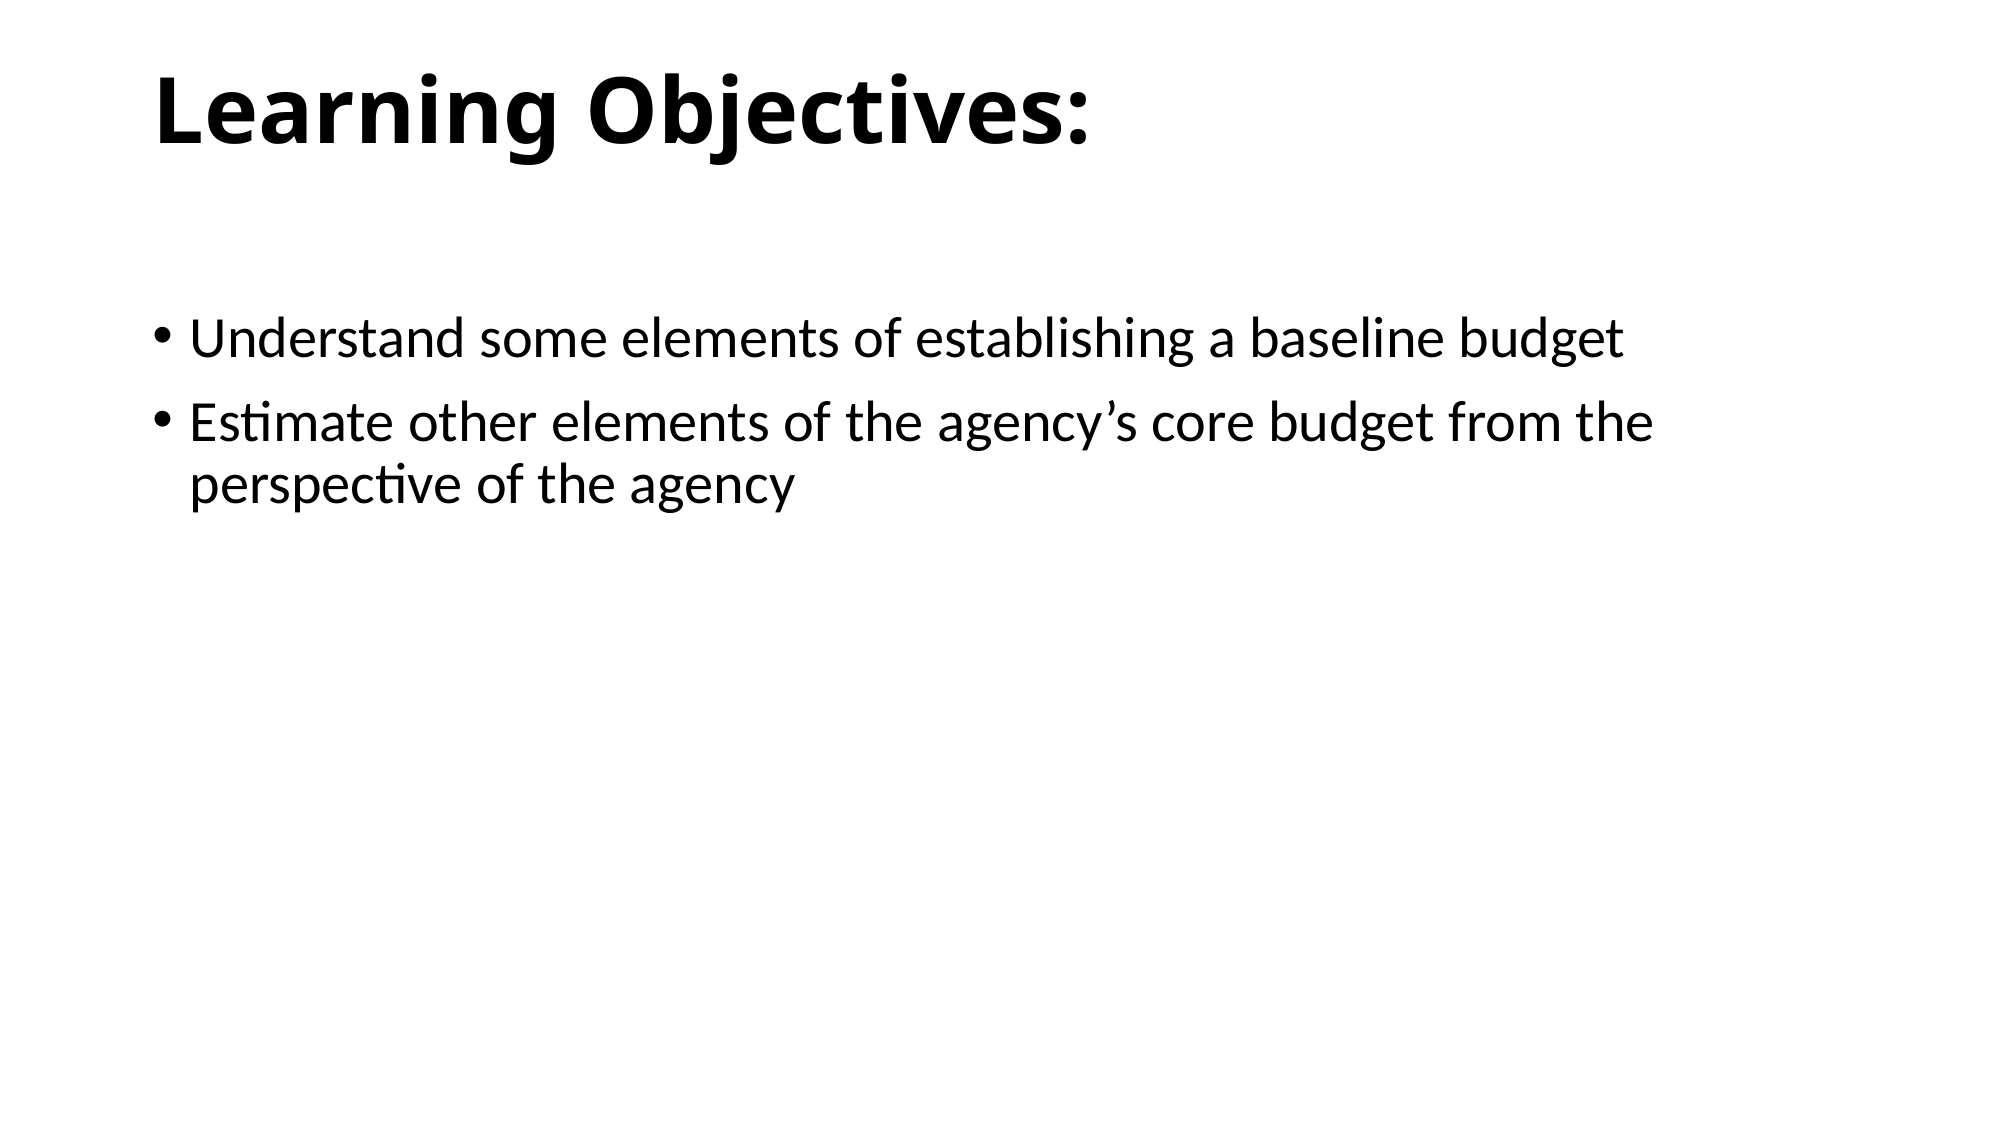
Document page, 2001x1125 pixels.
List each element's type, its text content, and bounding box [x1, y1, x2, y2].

title Learning Objectives: [137, 59, 1863, 278]
list Understand some elements of establishing a baseline budget Estimate other elements of the agency’s core budget from the perspective of the agency [137, 299, 1863, 1014]
